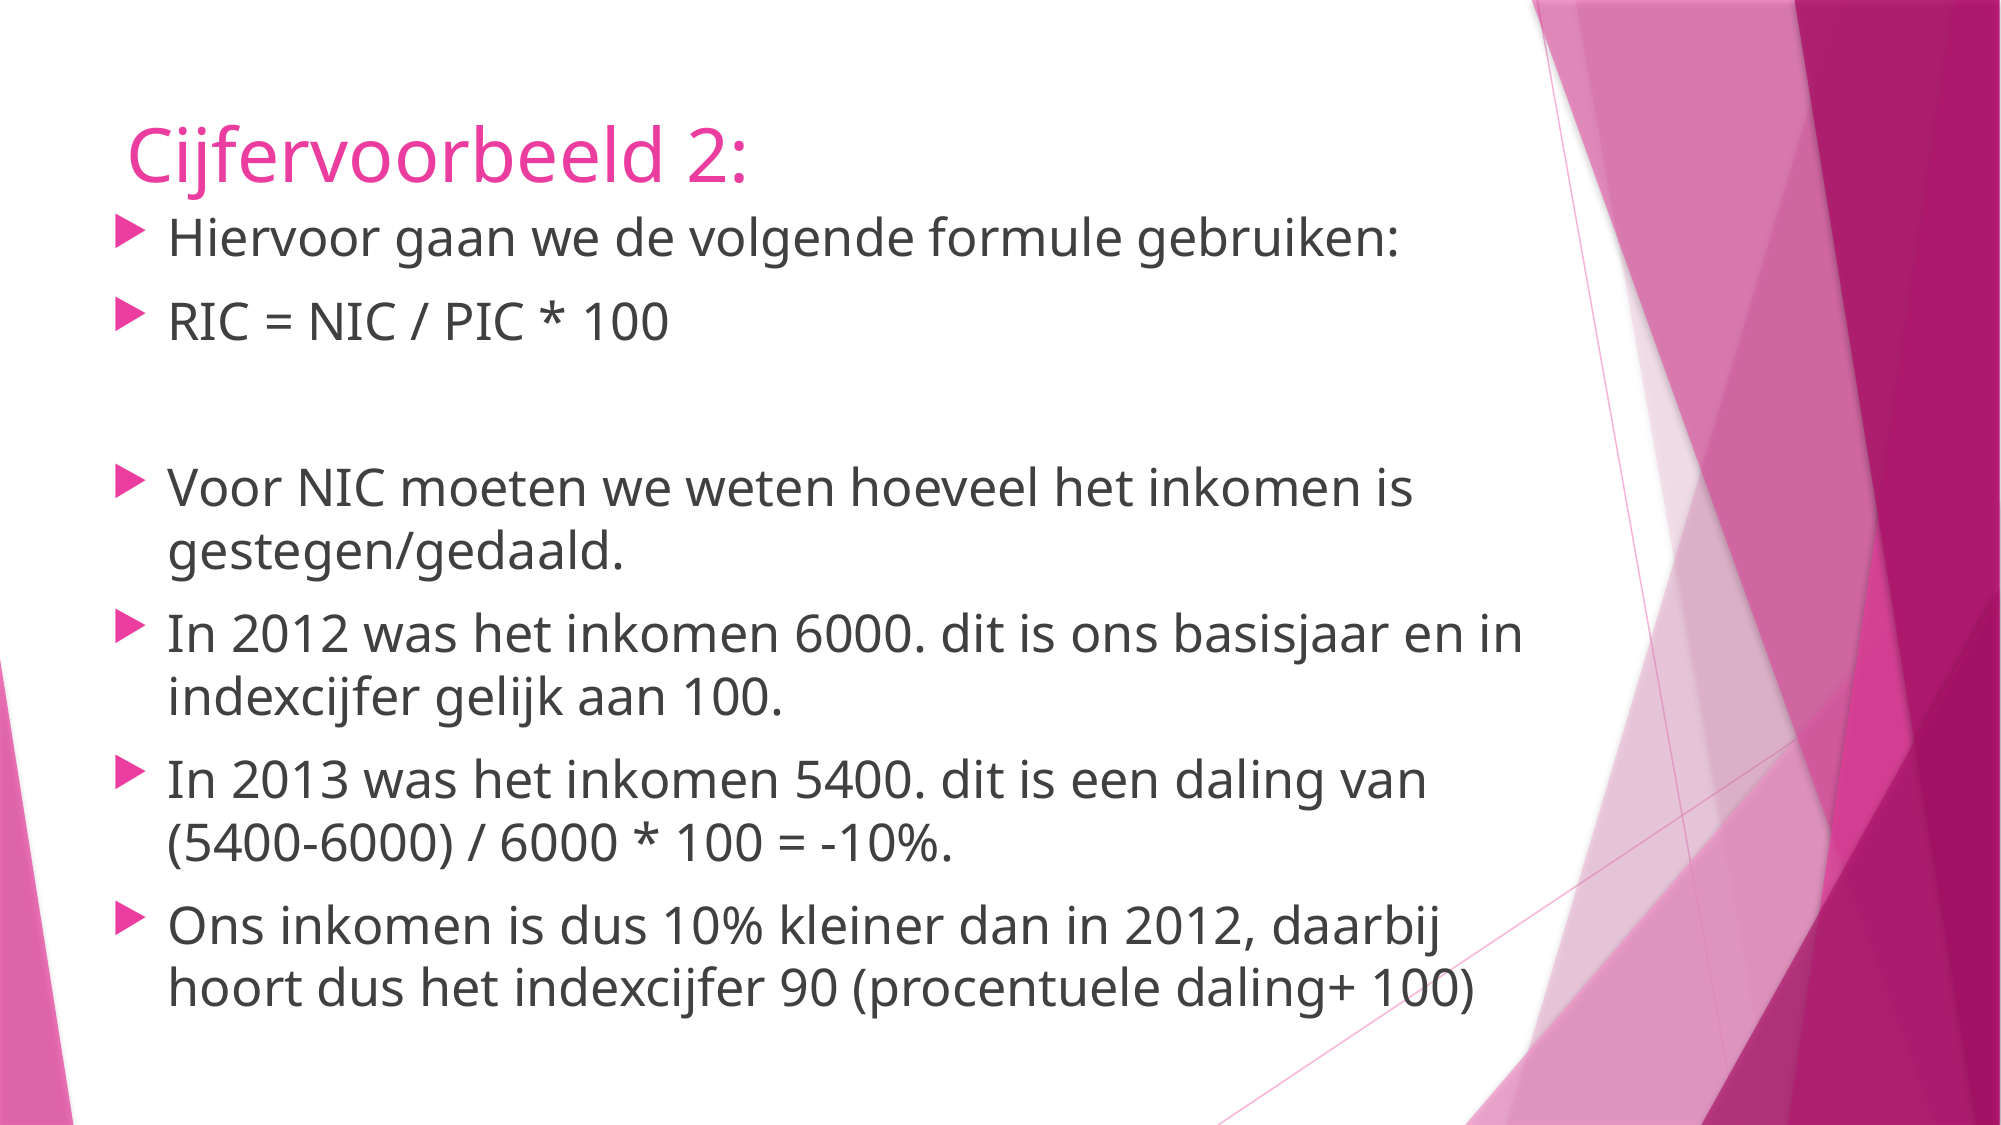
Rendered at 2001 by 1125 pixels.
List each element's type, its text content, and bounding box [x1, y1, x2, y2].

list Hiervoor gaan we de volgende formule gebruiken: RIC = NIC / PIC * 100 Voor NIC moeten we weten hoeveel het inkomen is gestegen/gedaald. In 2012 was het inkomen 6000. dit is ons basisjaar en in indexcijfer gelijk aan 100. In 2013 was het inkomen 5400. dit is een daling van (5400-6000) / 6000 * 100 = -10%. Ons inkomen is dus 10% kleiner dan in 2012, daarbij hoort dus het indexcijfer 90 (procentuele daling+ 100) [96, 197, 1591, 1080]
title Cijfervoorbeeld 2: [111, 99, 1522, 197]
